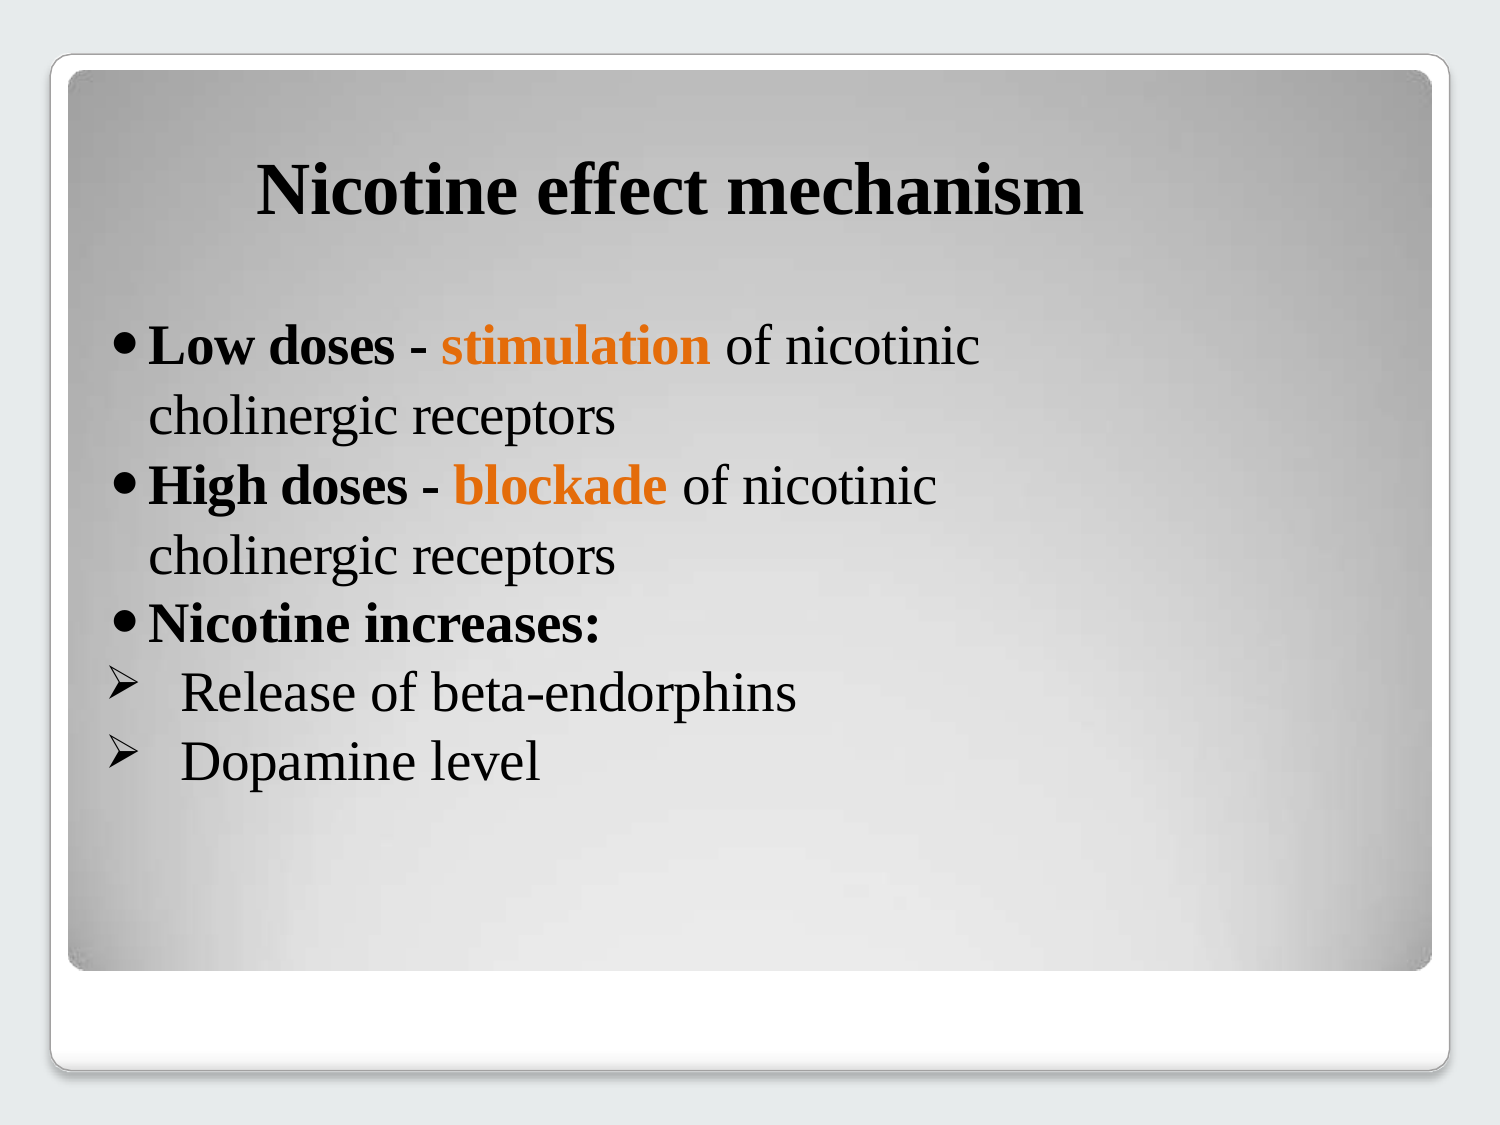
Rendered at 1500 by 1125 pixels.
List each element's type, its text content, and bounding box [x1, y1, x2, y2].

picture [36, 46, 1464, 1094]
title Nicotine effect mechanism [254, 137, 1246, 328]
text_box Low doses - stimulation of nicotinic cholinergic receptors High doses - blockade of nicotinic cholinergic receptors Nicotine increases: Release of beta-endorphins Dopamine level [102, 305, 1133, 792]
